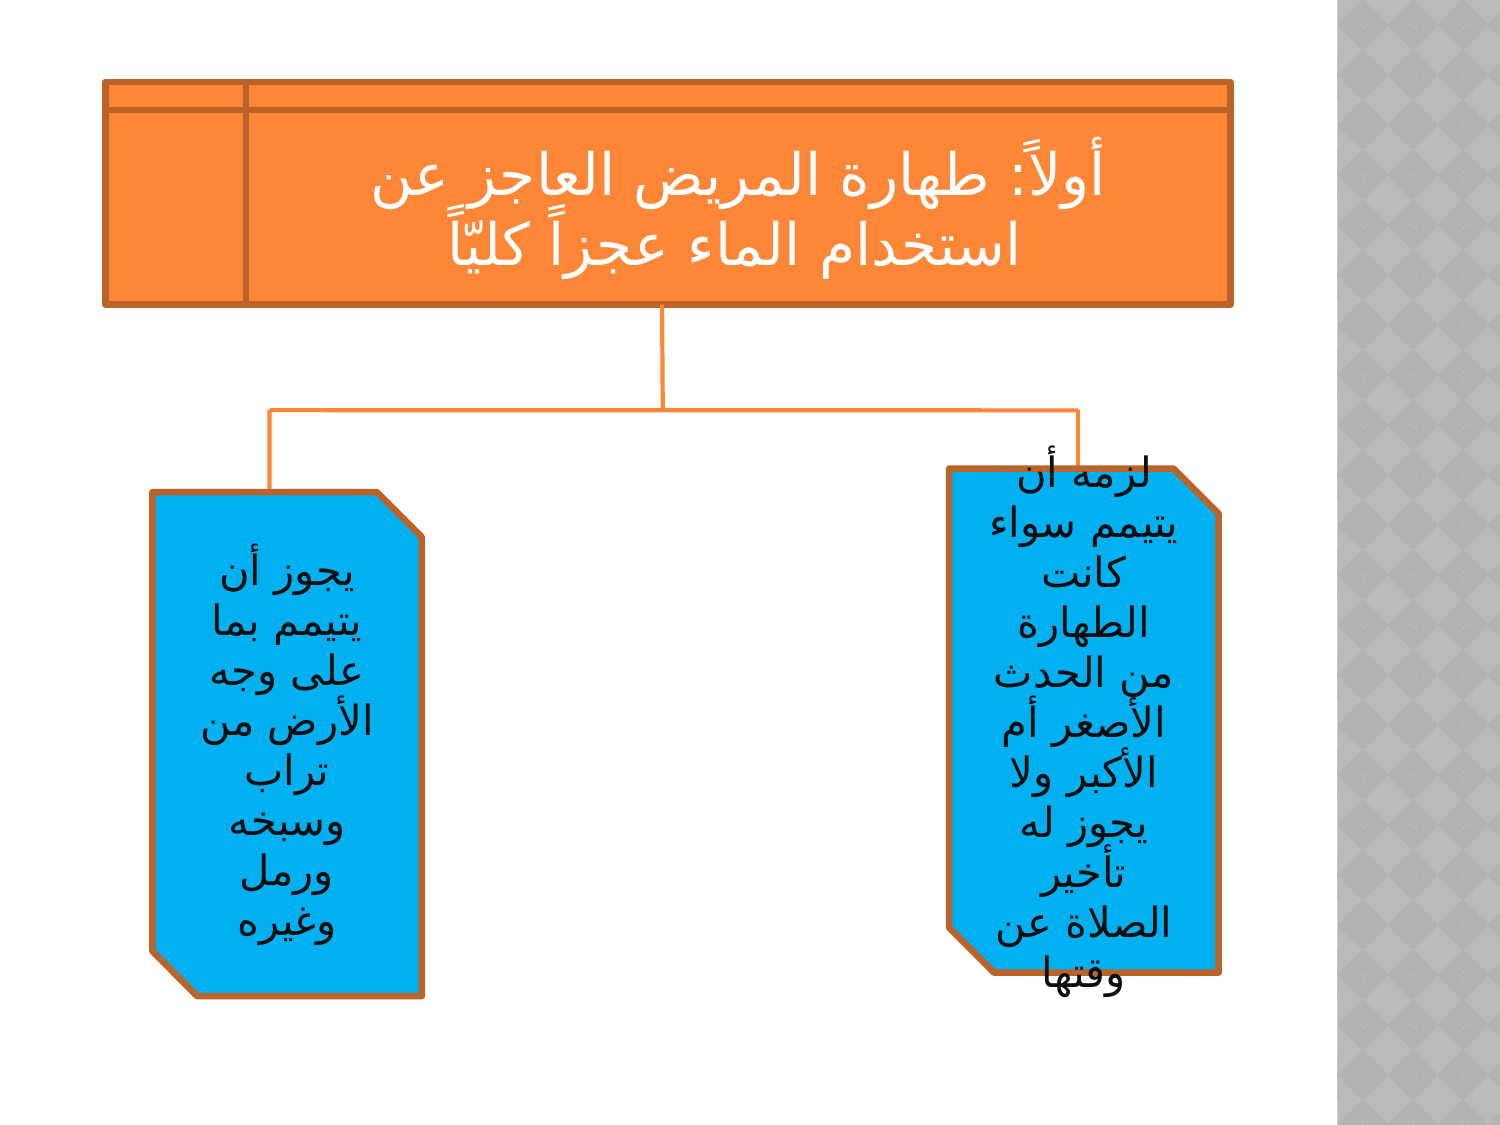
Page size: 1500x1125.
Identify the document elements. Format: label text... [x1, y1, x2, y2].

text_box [269, 304, 1079, 493]
text_box لزمه أن يتيمم سواء كانت الطهارة من الحدث الأصغر أم الأكبر ولا يجوز له تأخير الصلاة عن وقتها [945, 465, 1222, 976]
text_box يجوز أن يتيمم بما على وجه الأرض من تراب وسبخه ورمل وغيره [149, 488, 426, 1000]
text_box أولاً: طهارة المريض العاجز عن استخدام الماء عجزاً كليّاً [102, 79, 1234, 308]
